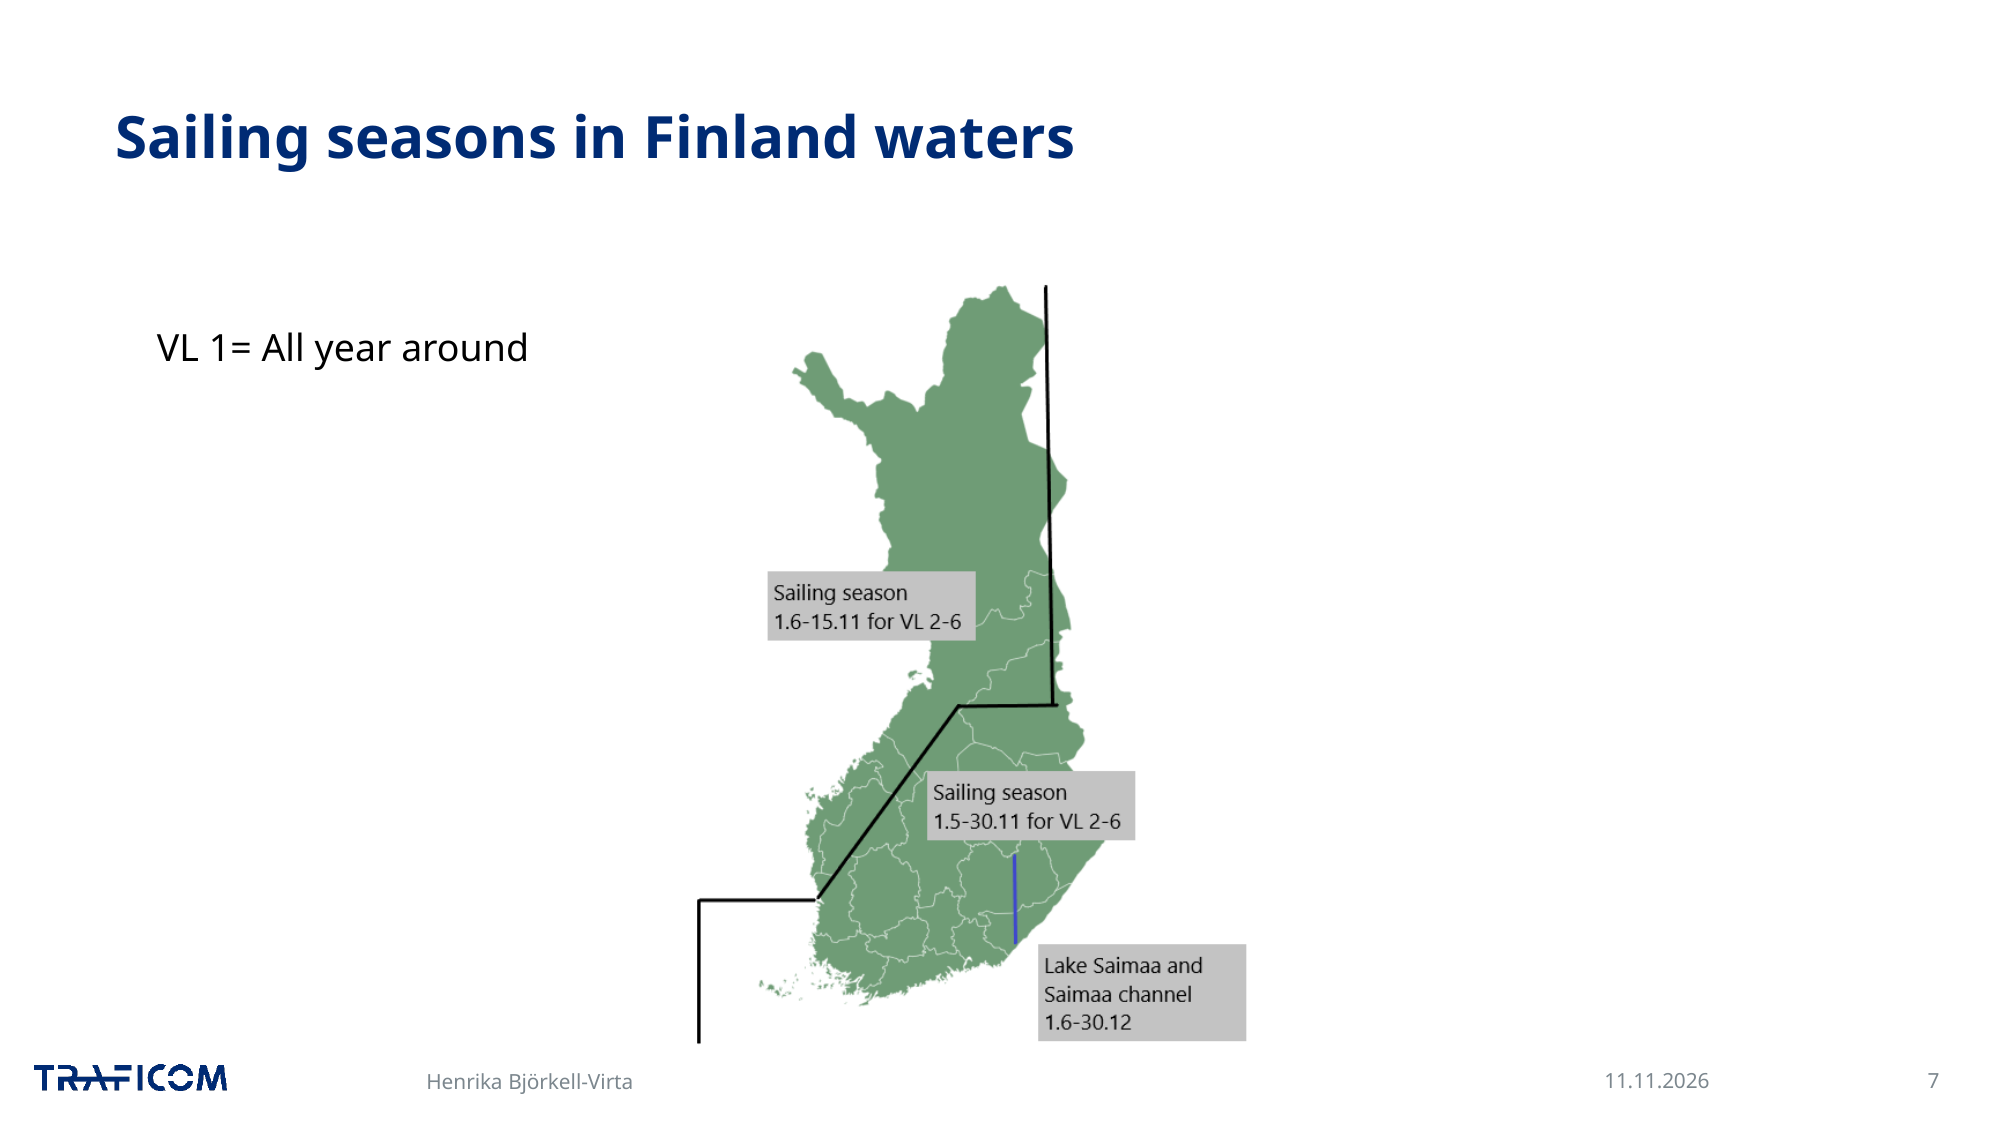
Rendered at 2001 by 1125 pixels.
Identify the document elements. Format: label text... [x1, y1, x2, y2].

picture [555, 232, 1251, 1048]
slide_number 7 [1854, 1060, 1955, 1103]
text_box VL 1= All year around [142, 316, 545, 377]
title Sailing seasons in Finland waters [100, 100, 1864, 283]
footer Henrika Björkell-Virta [411, 1060, 1000, 1103]
picture [34, 1064, 227, 1091]
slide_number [1503, 1060, 1811, 1103]
